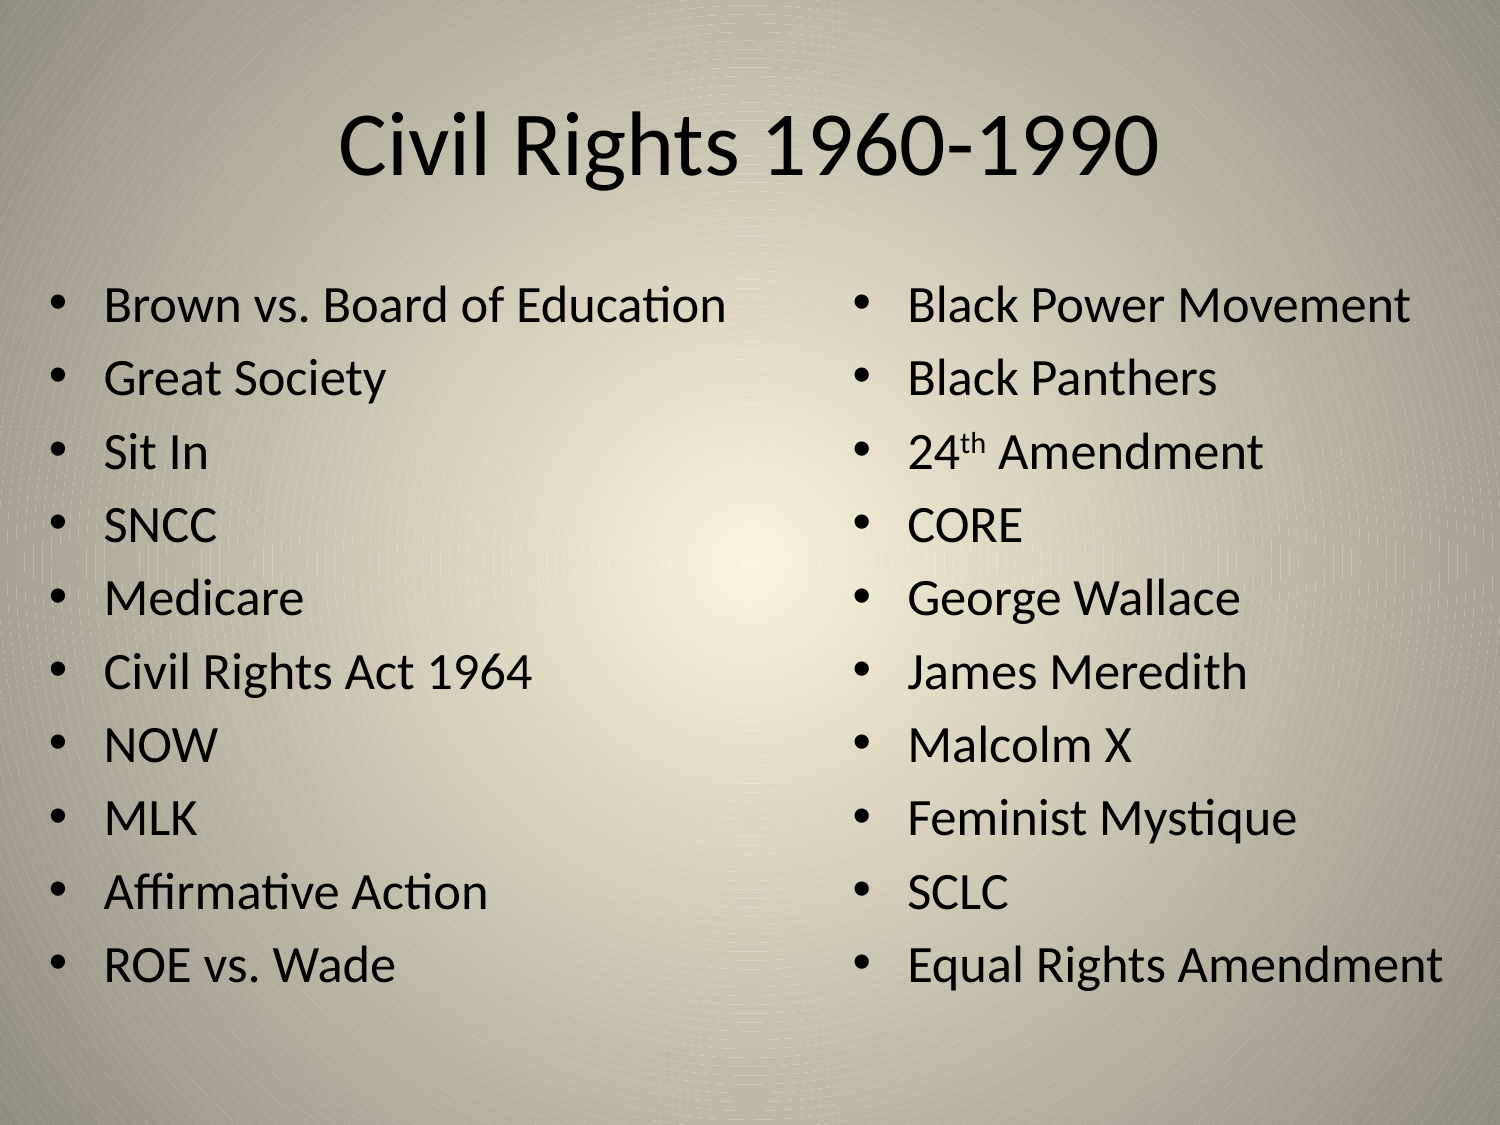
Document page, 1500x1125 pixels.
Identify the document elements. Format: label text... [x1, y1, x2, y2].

title Civil Rights 1960-1990 [75, 45, 1425, 233]
list Brown vs. Board of Education Great Society Sit In SNCC Medicare Civil Rights Act 1964 NOW MLK Affirmative Action ROE vs. Wade [33, 262, 837, 1005]
list Black Power Movement Black Panthers 24th Amendment CORE George Wallace James Meredith Malcolm X Feminist Mystique SCLC Equal Rights Amendment [837, 262, 1500, 1005]
